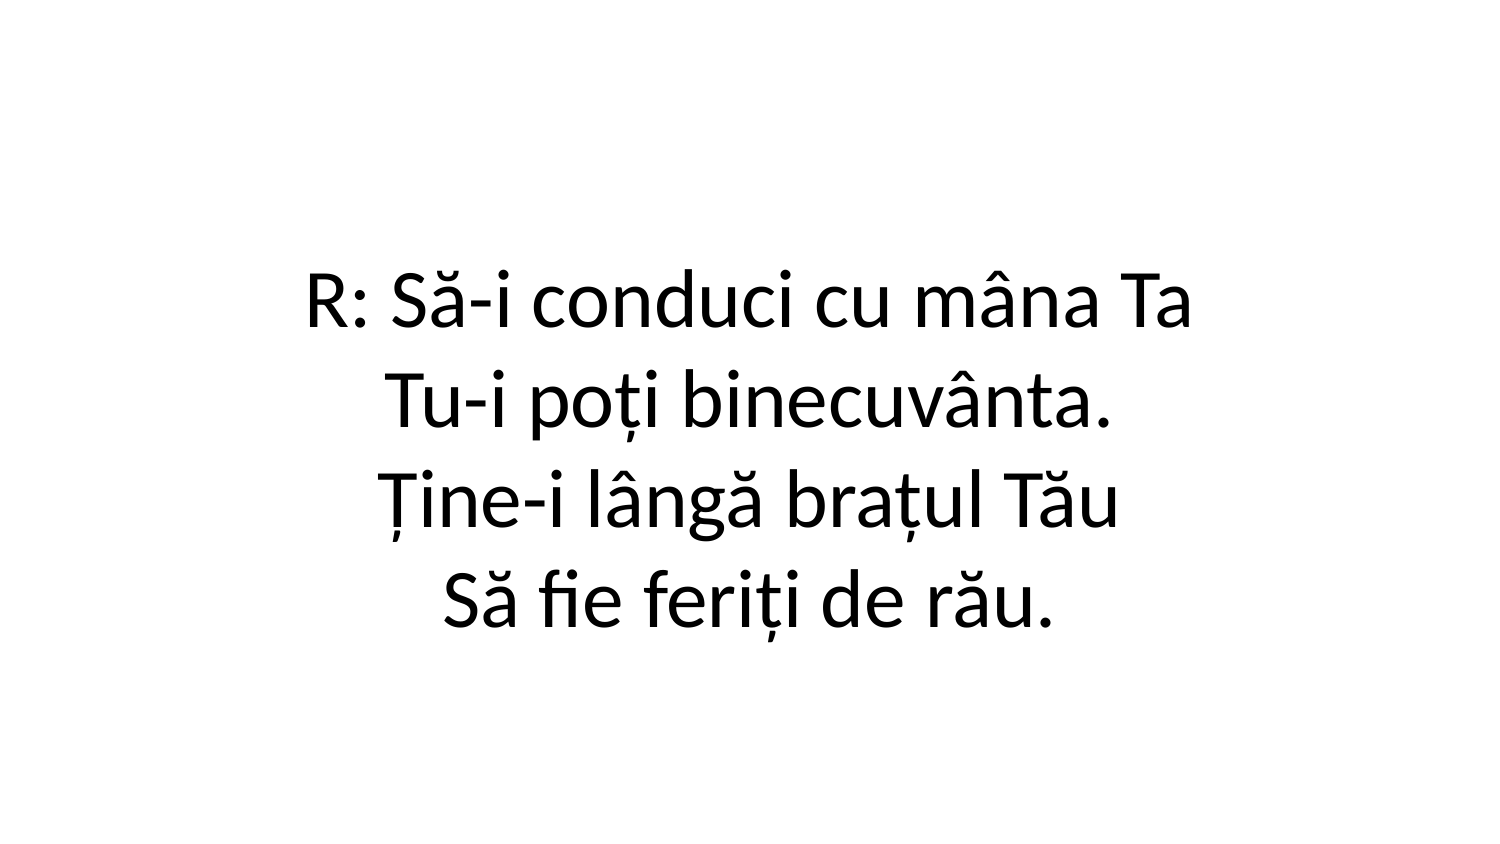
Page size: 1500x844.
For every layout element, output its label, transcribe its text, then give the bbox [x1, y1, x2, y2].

text_box R: Să-i conduci cu mâna Ta Tu-i poți binecuvânta. Ține-i lângă brațul Tău Să fie feriți de rău. [289, 192, 1211, 652]
